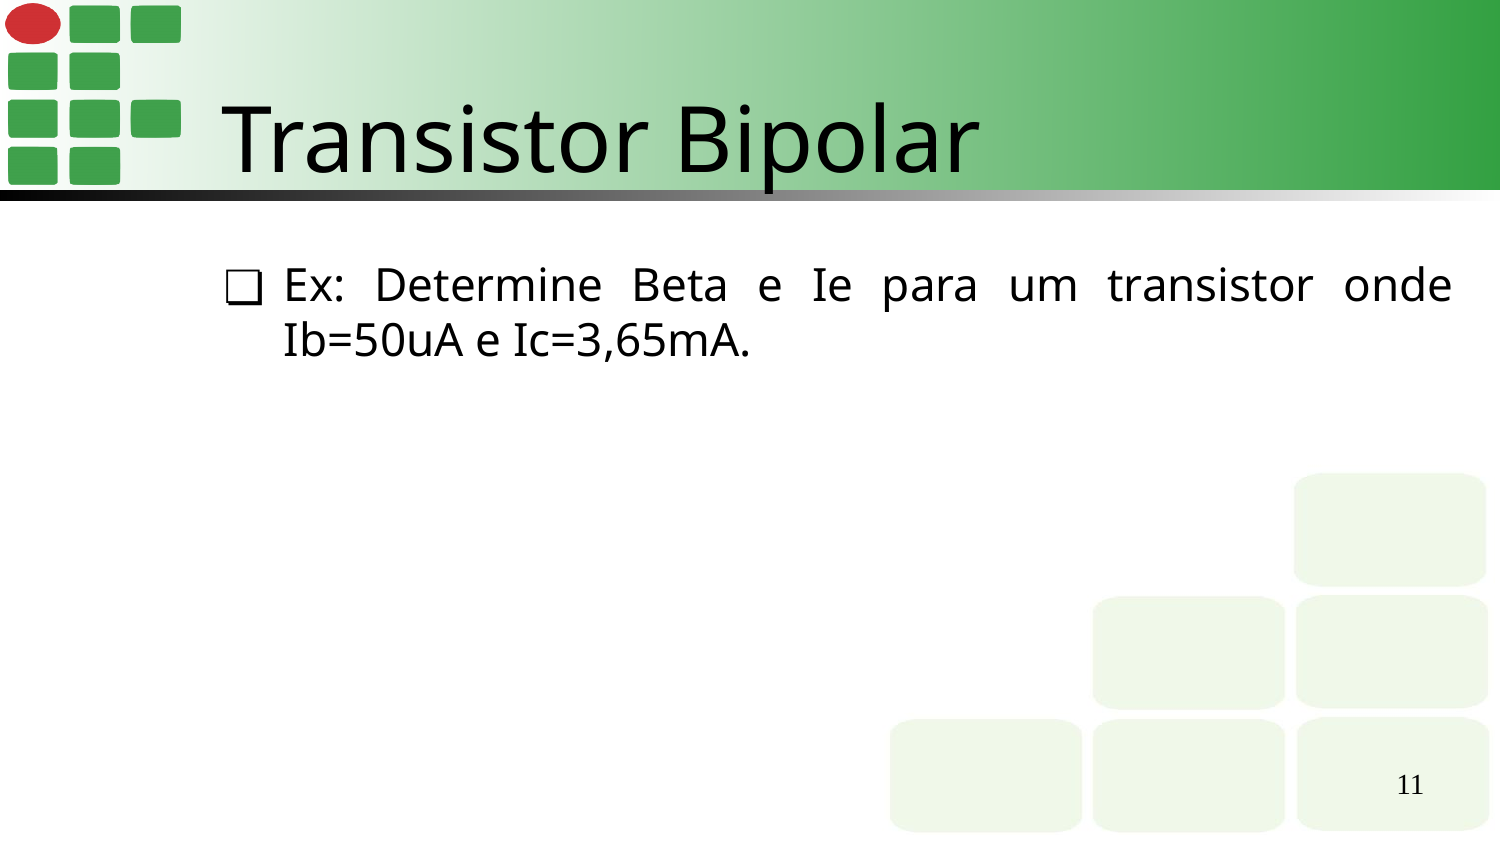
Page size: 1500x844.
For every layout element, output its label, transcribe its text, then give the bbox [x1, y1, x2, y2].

picture [5, 3, 181, 185]
text_box Ex: Determine Beta e Ie para um transistor onde Ib=50uA e Ic=3,65mA. [193, 248, 1469, 391]
picture [803, 441, 1495, 835]
text_box Transistor Bipolar [206, 26, 1468, 207]
slide_number ‹#› [1075, 768, 1425, 827]
